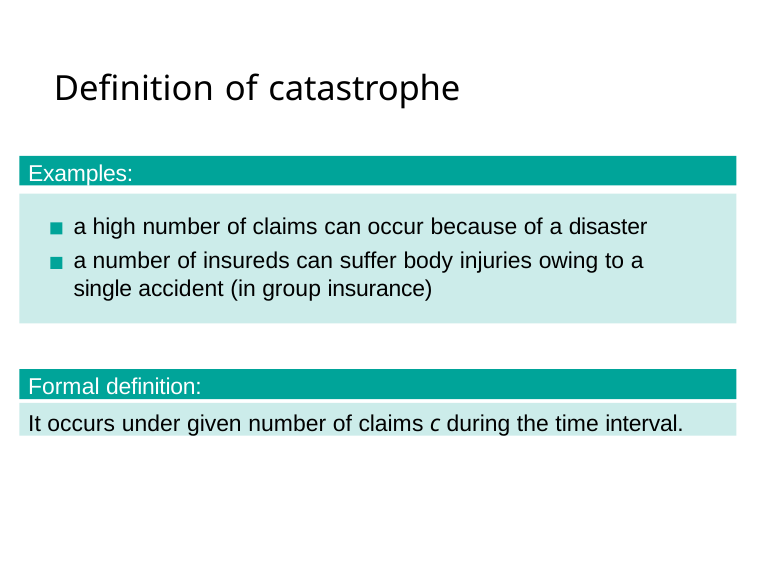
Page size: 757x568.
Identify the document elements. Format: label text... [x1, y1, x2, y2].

text_box Formal definition: [19, 369, 737, 400]
text_box Examples: [19, 155, 737, 186]
text_box It occurs under given number of claims c during the time interval. [19, 402, 737, 436]
title Definition of catastrophe [51, 36, 705, 134]
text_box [19, 193, 737, 324]
